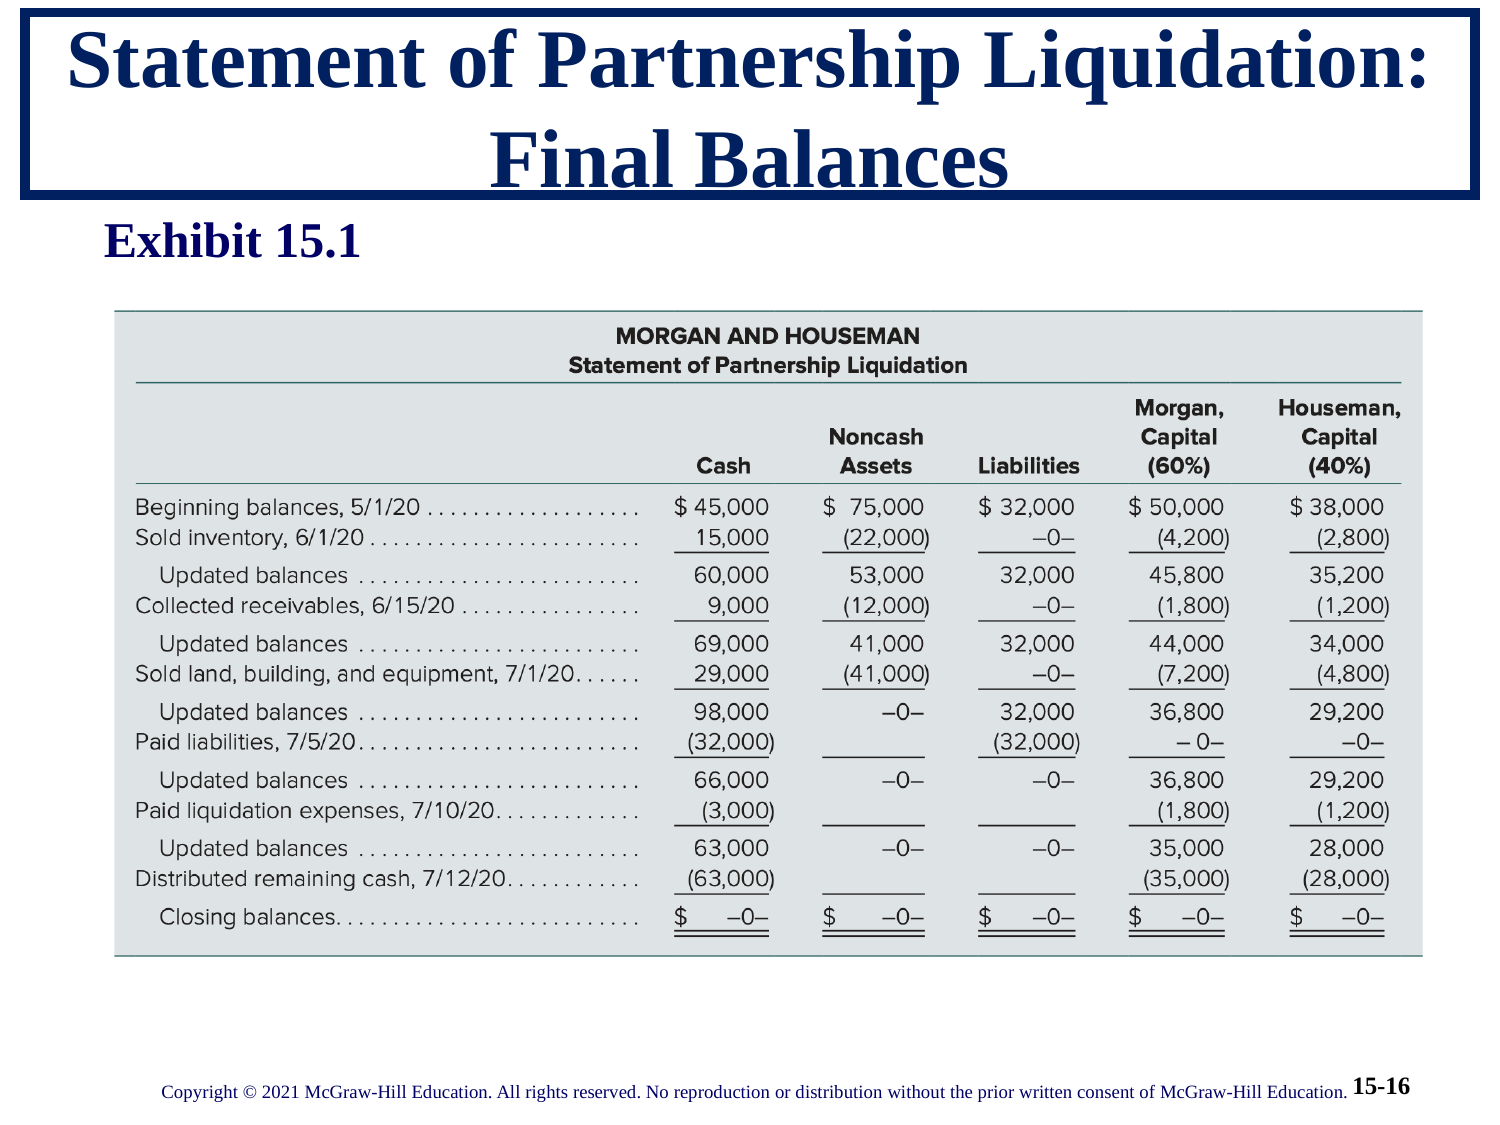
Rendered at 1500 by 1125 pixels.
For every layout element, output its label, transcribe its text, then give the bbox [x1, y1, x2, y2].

text_box Copyright © 2021 McGraw-Hill Education. All rights reserved. No reproduction or distribution without the prior written consent of McGraw-Hill Education. [81, 1072, 1429, 1110]
title Statement of Partnership Liquidation: Final Balances [20, 8, 1480, 200]
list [112, 262, 1426, 1006]
text_box Exhibit 15.1 [88, 199, 378, 275]
